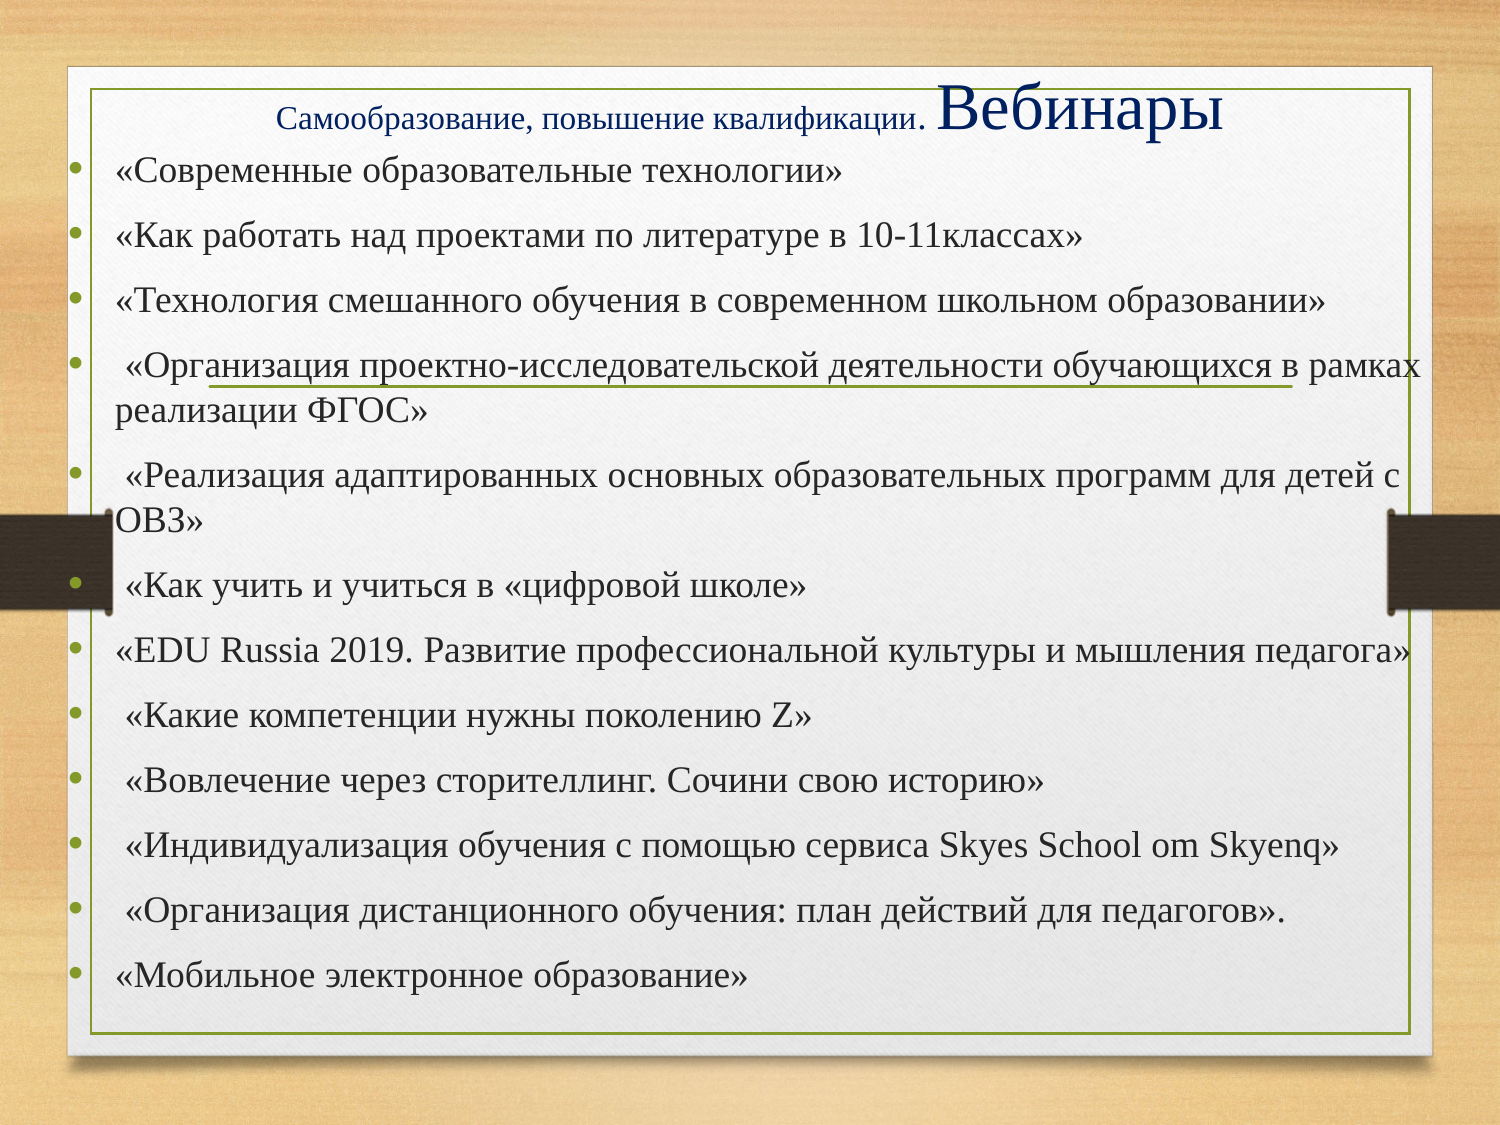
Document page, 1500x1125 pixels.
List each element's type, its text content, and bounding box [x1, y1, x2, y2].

picture [0, 0, 1500, 1125]
title Самообразование, повышение квалификации. Вебинары [75, 45, 1425, 137]
list «Современные образовательные технологии» «Как работать над проектами по литературе в 10-11классах» «Технология смешанного обучения в современном школьном образовании» «Организация проектно-исследовательской деятельности обучающихся в рамках реализации ФГОС» «Реализация адаптированных основных образовательных программ для детей с ОВЗ» «Как учить и учиться в «цифровой школе» «EDU Russia 2019. Развитие профессиональной культуры и мышления педагога» «Какие компетенции нужны поколению Z» «Вовлечение через сторителлинг. Сочини свою историю» «Индивидуализация обучения с помощью сервиса Skyes School om Skyenq» «Организация дистанционного обучения: план действий для педагогов». «Мобильное электронное образование» [53, 137, 1447, 1071]
